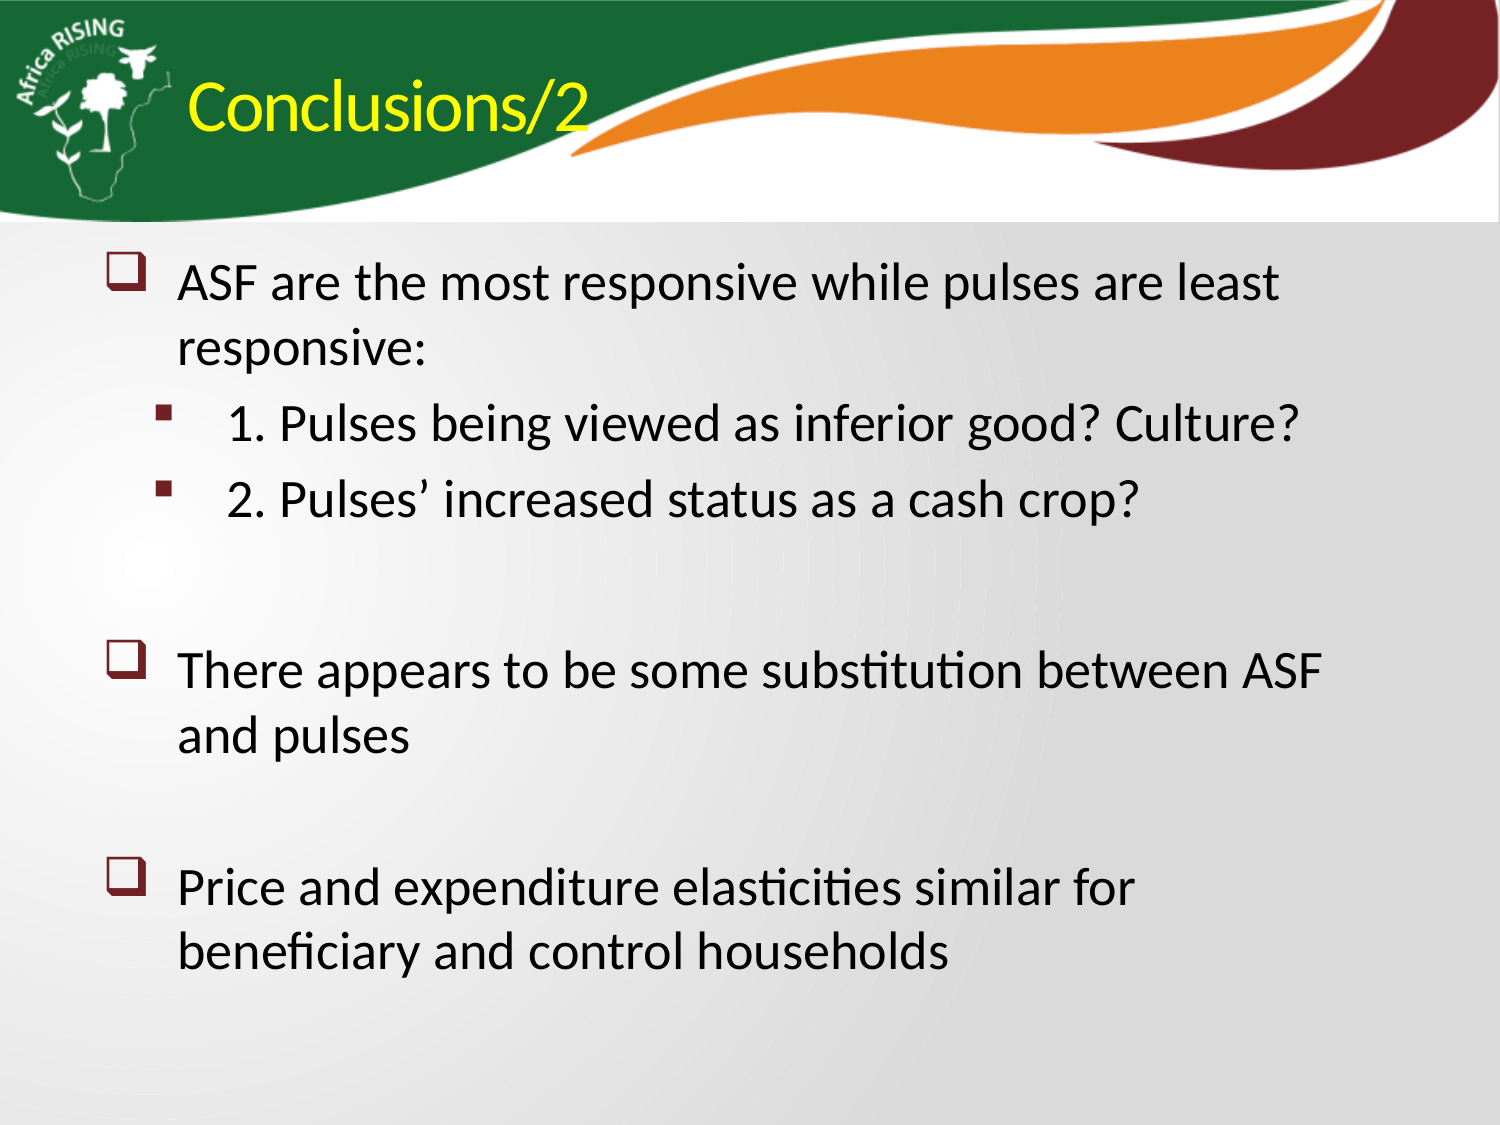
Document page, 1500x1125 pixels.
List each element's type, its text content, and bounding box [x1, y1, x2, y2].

picture [0, 0, 1499, 222]
list ASF are the most responsive while pulses are least responsive: 1. Pulses being viewed as inferior good? Culture? 2. Pulses’ increased status as a cash crop? There appears to be some substitution between ASF and pulses Price and expenditure elasticities similar for beneficiary and control households [87, 239, 1363, 1104]
text_box Conclusions/2 [172, 49, 1500, 157]
